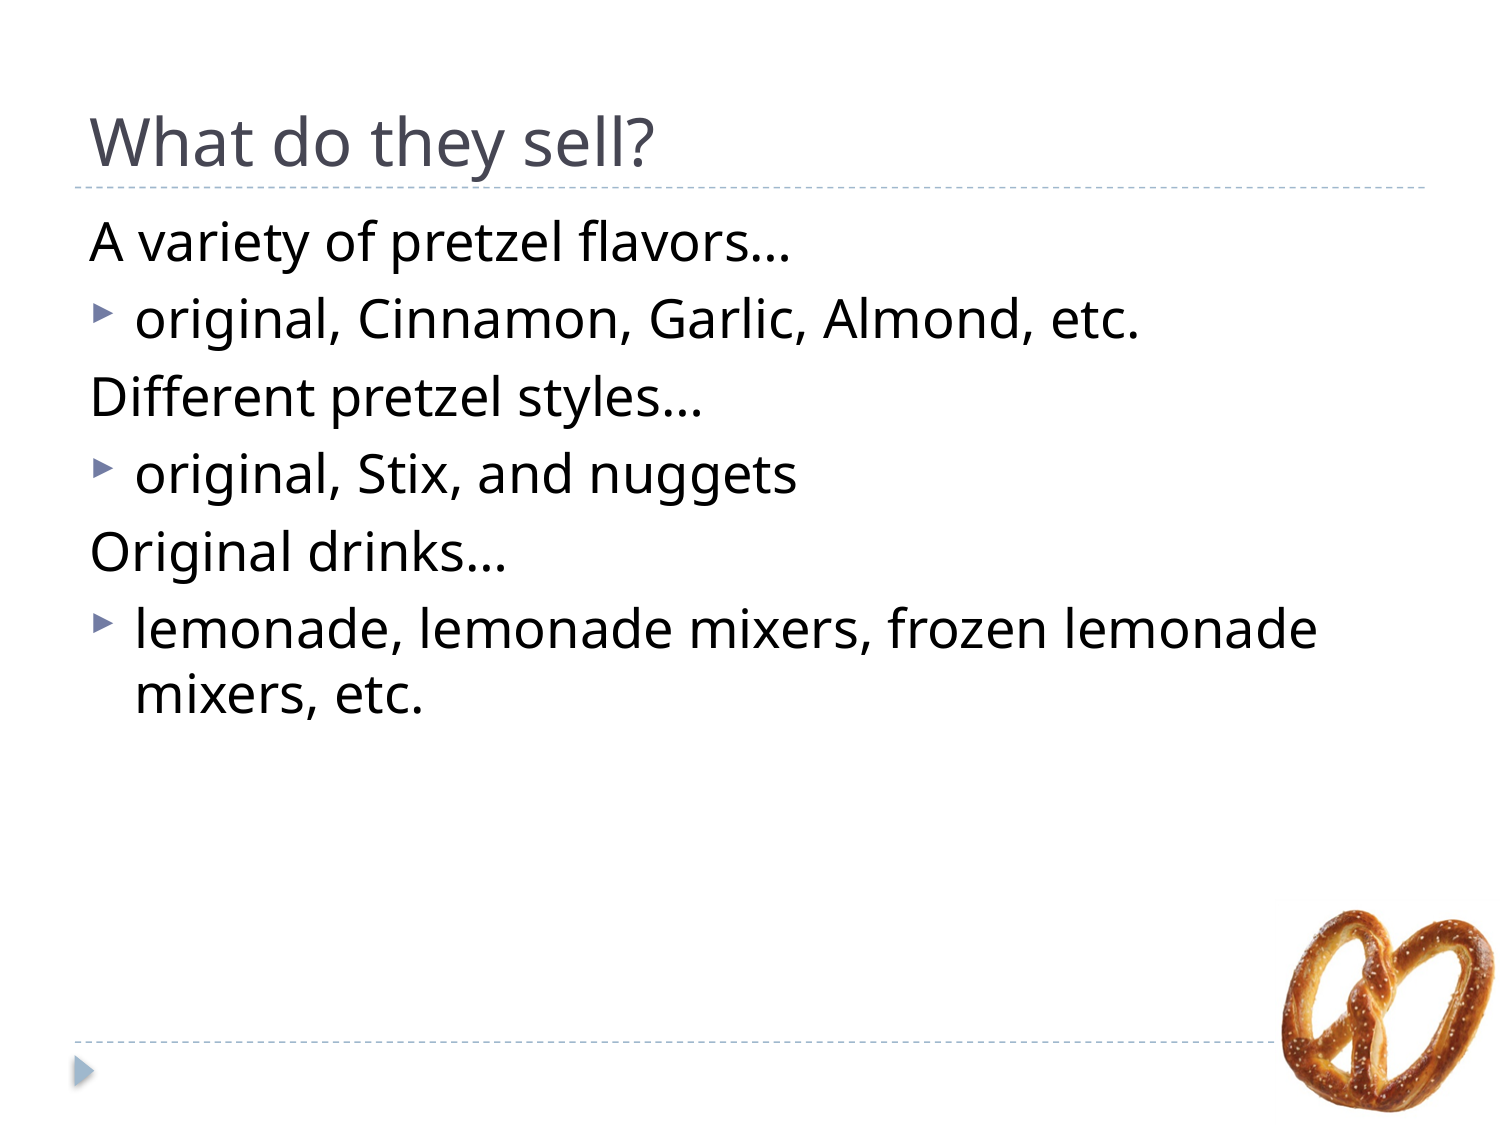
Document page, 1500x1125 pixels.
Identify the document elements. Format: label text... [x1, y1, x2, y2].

picture [1274, 899, 1500, 1125]
title What do they sell? [75, 24, 1425, 188]
list A variety of pretzel flavors… original, Cinnamon, Garlic, Almond, etc. Different pretzel styles… original, Stix, and nuggets Original drinks… lemonade, lemonade mixers, frozen lemonade mixers, etc. [75, 200, 1425, 1010]
